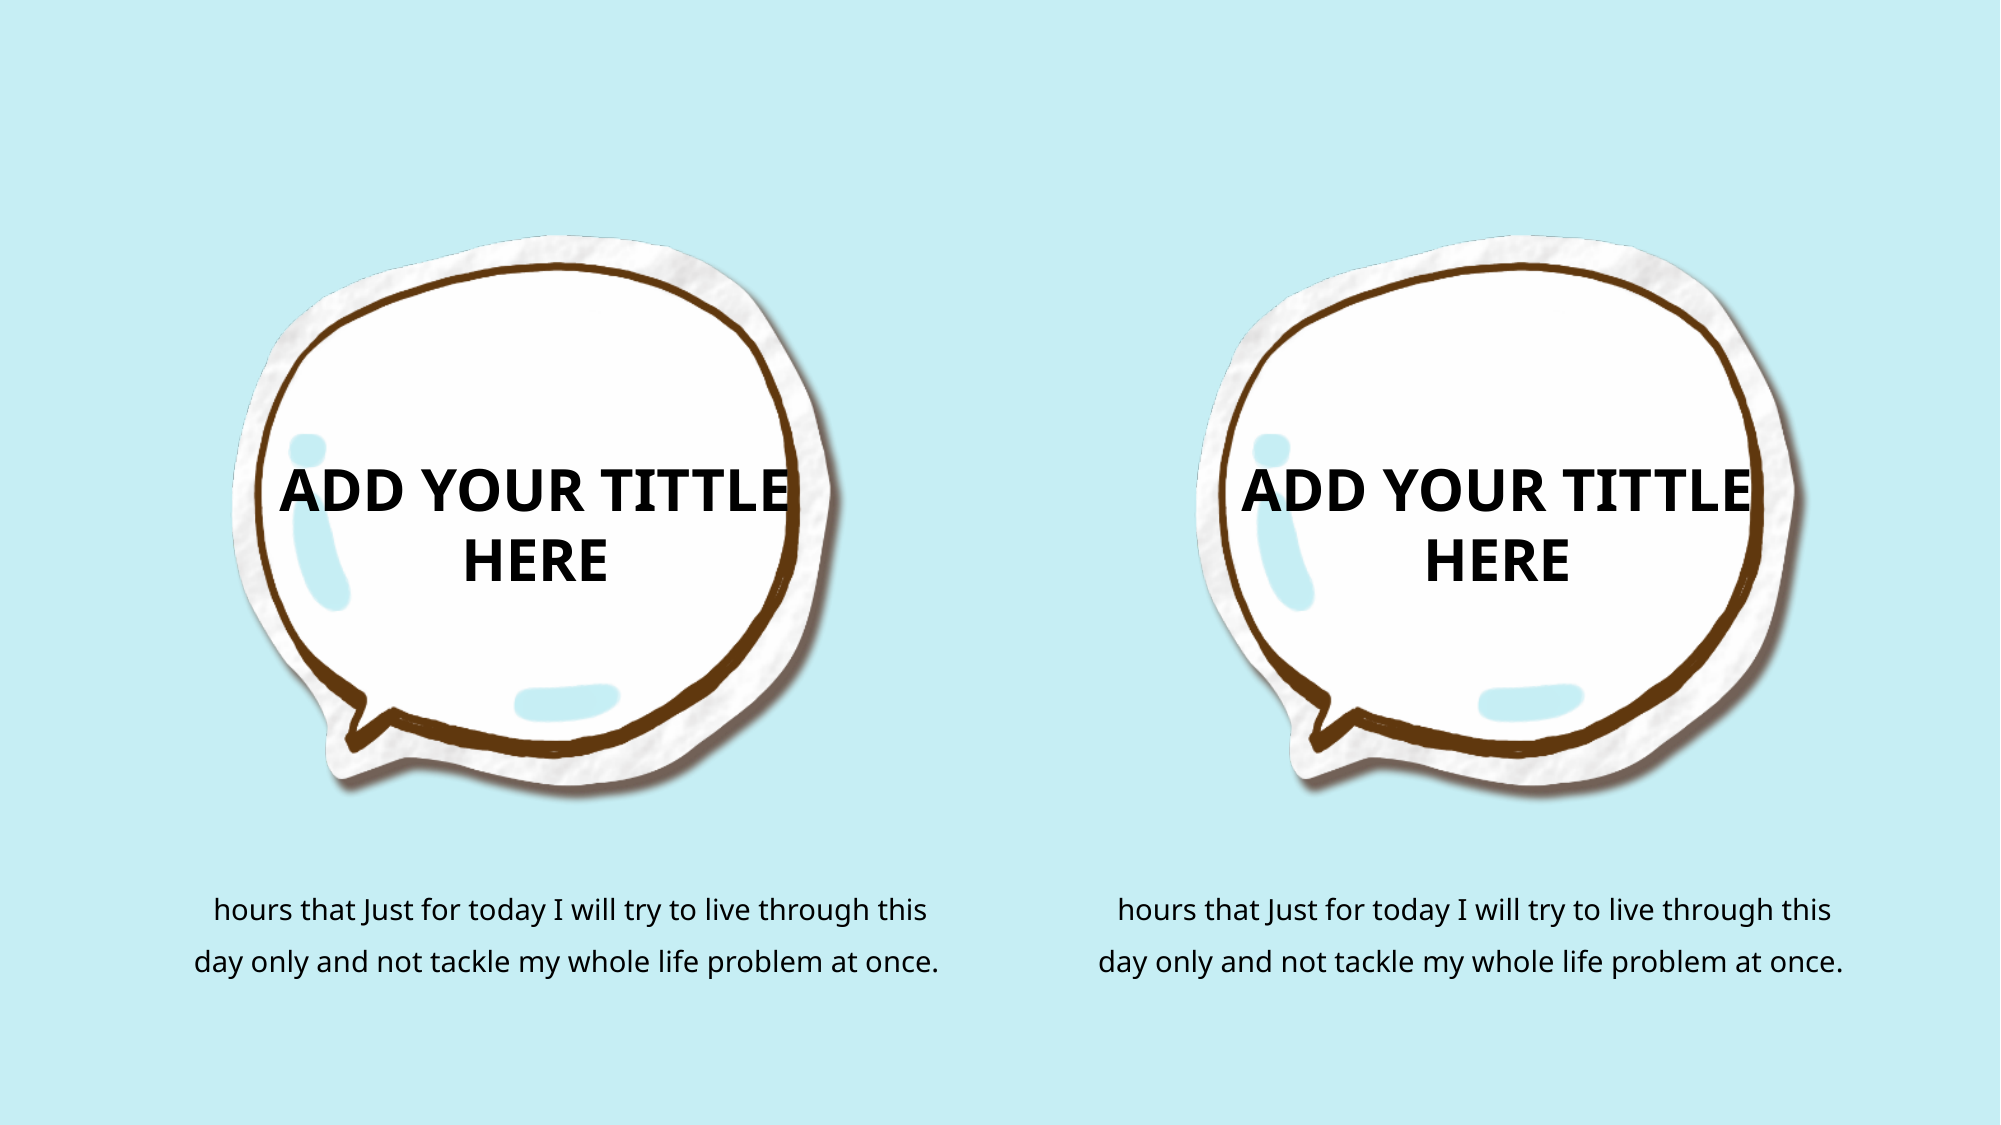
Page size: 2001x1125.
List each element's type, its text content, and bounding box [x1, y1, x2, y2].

text_box hours that Just for today I will try to live through this day only and not tackle my whole life problem at once. [170, 866, 972, 986]
picture [86, 182, 935, 867]
text_box hours that Just for today I will try to live through this day only and not tackle my whole life problem at once. [1074, 867, 1876, 986]
picture [1050, 182, 1899, 867]
